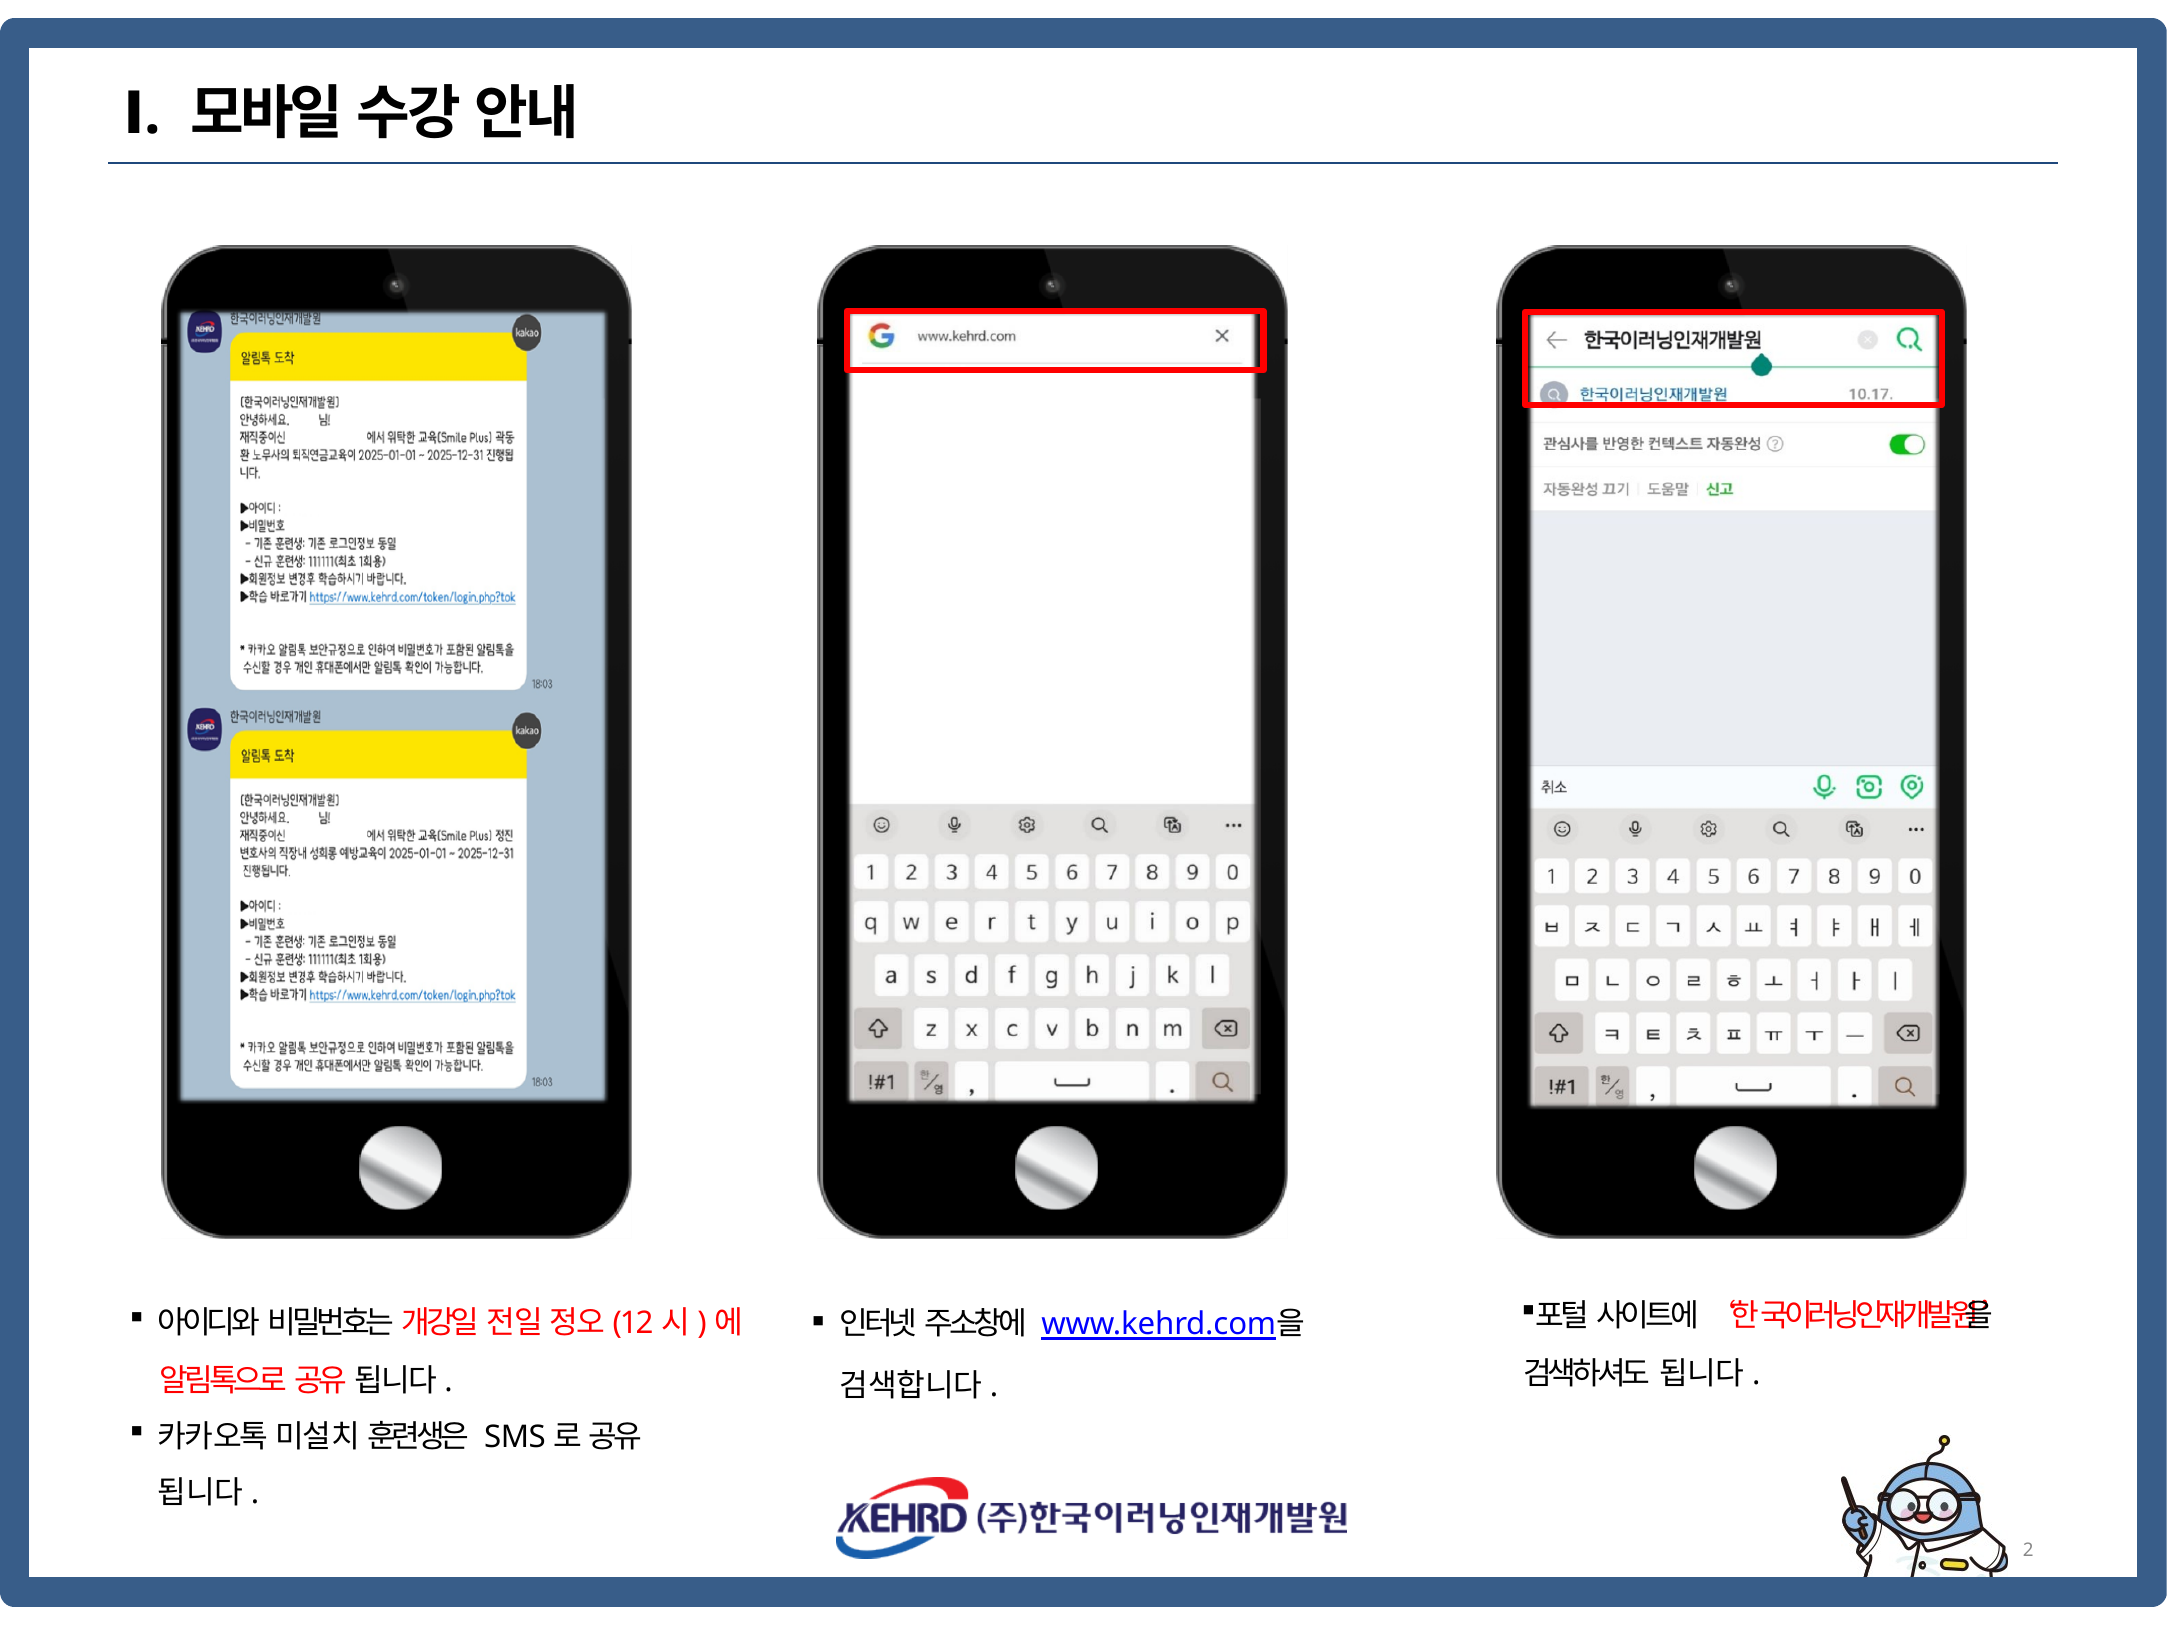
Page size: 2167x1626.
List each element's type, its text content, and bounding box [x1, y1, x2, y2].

picture [161, 245, 632, 1239]
slide_number 2 [2016, 1534, 2052, 1625]
title Ⅰ. 모바일 수강 안내 [121, 73, 626, 347]
picture [836, 1477, 1347, 1559]
picture [1841, 1435, 2008, 1577]
text_box 인터넷 주소창에 www.kehrd.com을 검색합니다. [809, 1280, 1309, 1403]
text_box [1496, 245, 1967, 1239]
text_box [817, 245, 1288, 1239]
text_box 포털 사이트에 ‘한 국 이 러 닝 인 재 개 발 원 ’ 을 검색하셔도 됩니다. [1491, 1273, 2031, 1391]
text_box 아이디와 비밀번호는 개강일 전일 정오(12시)에 알림톡으로 공유 됩니다. 카카오톡 미설치 훈련생은 SMS로 공유 됩니다. [127, 1281, 771, 1510]
